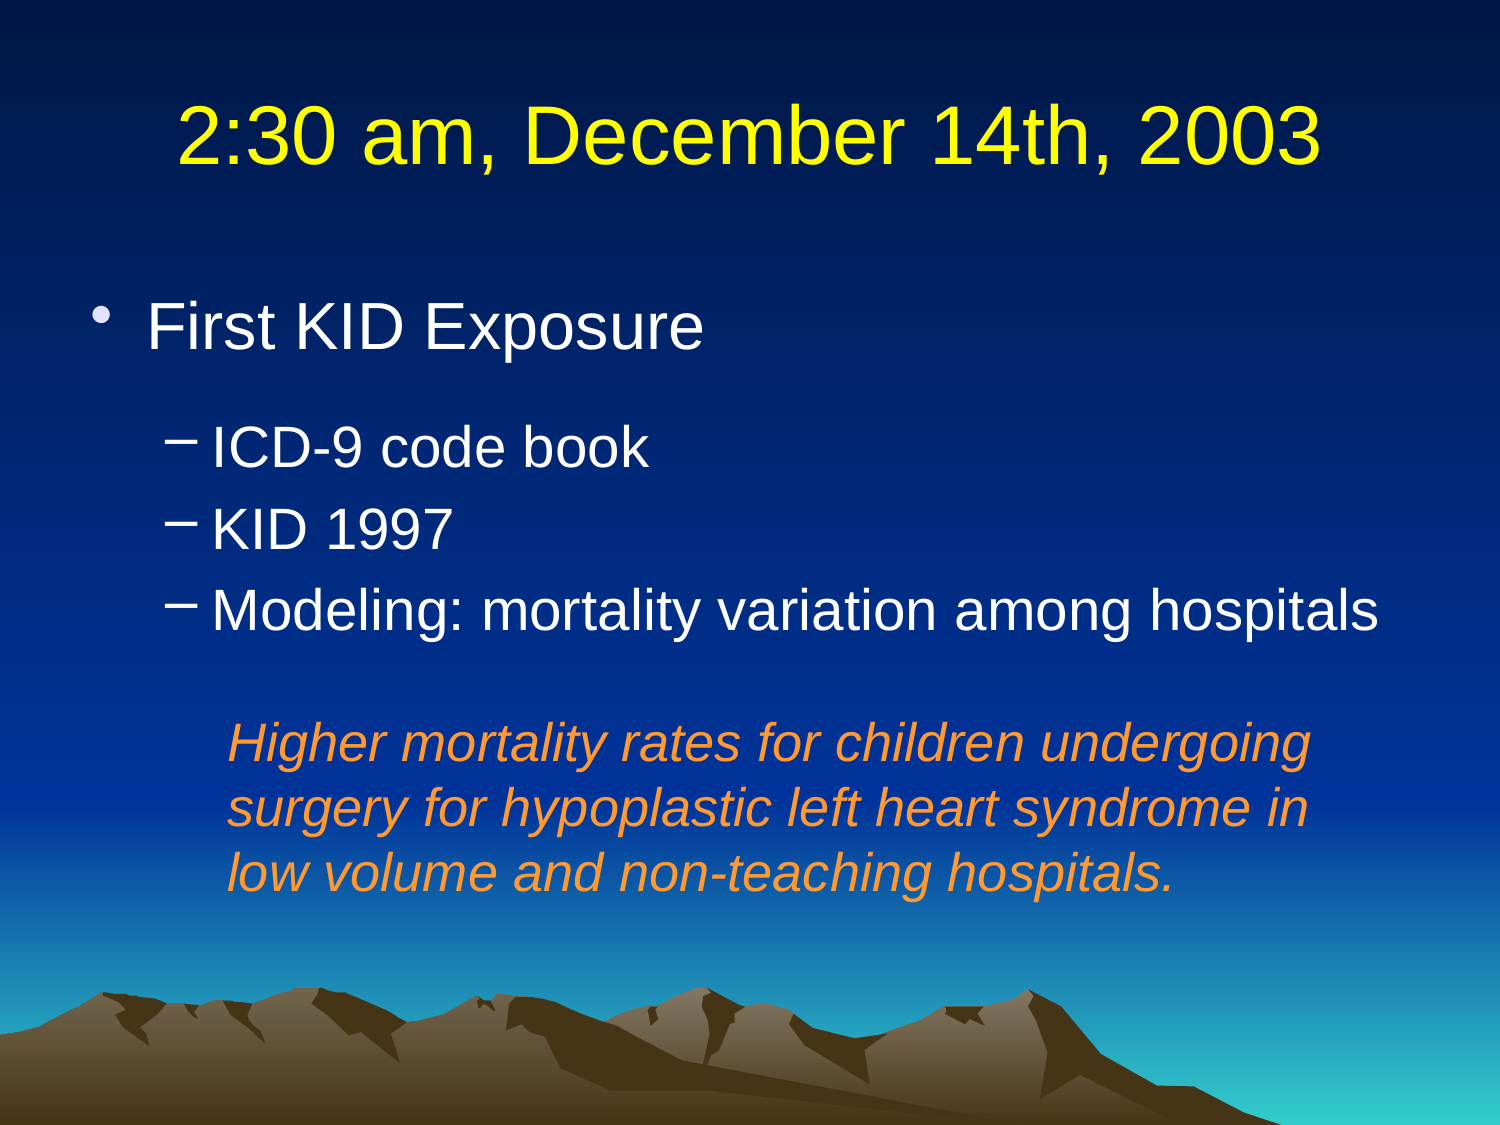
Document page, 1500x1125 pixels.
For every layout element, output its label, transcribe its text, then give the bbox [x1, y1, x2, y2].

list First KID Exposure ICD-9 code book KID 1997 Modeling: mortality variation among hospitals [74, 274, 1500, 1013]
text_box Higher mortality rates for children undergoing surgery for hypoplastic left heart syndrome in low volume and non-teaching hospitals. [212, 699, 1413, 910]
title 2:30 am, December 14th, 2003 [0, 37, 1500, 226]
